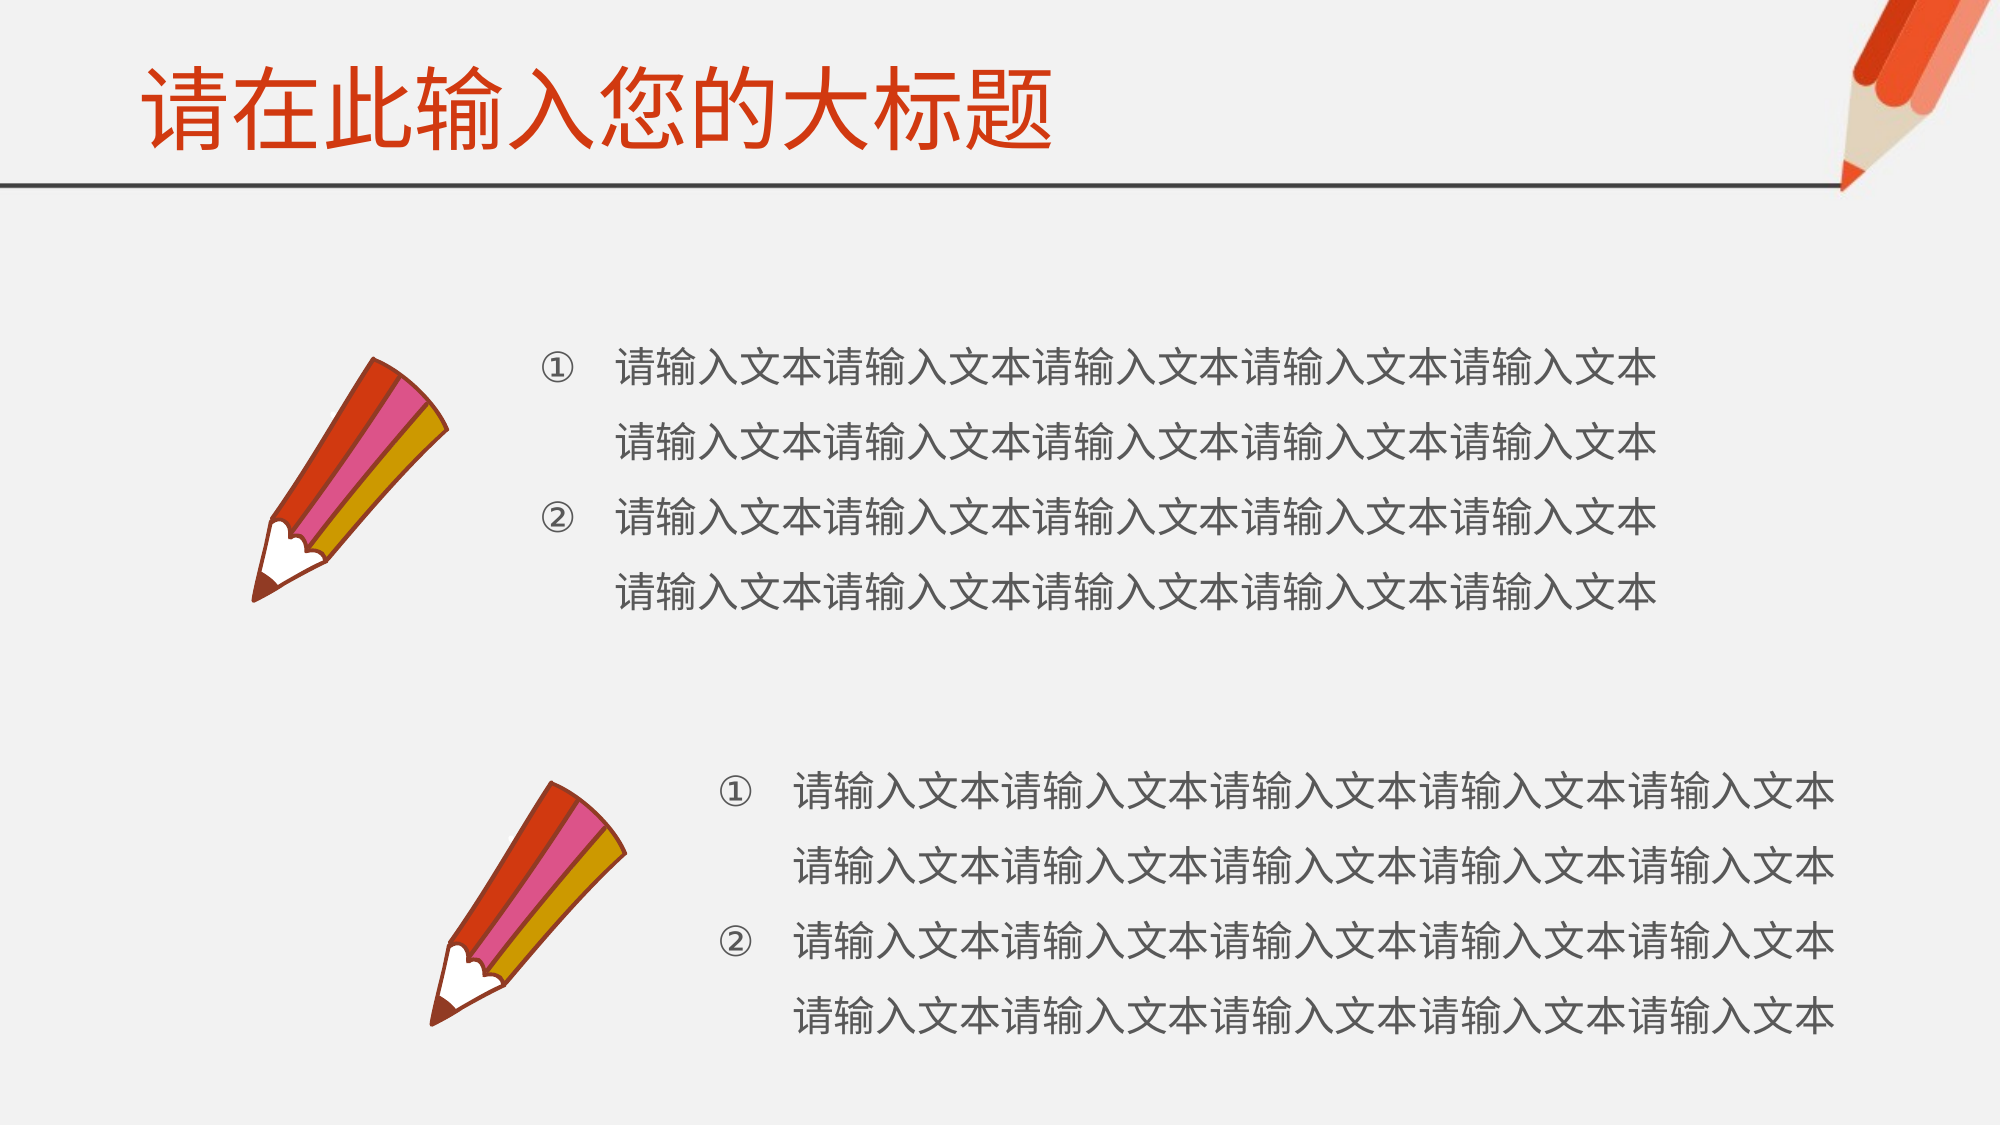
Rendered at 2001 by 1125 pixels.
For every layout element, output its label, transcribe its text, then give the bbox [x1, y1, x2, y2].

text_box 请输入文本请输入文本请输入文本请输入文本请输入文本请输入文本请输入文本请输入文本请输入文本请输入文本 请输入文本请输入文本请输入文本请输入文本请输入文本请输入文本请输入文本请输入文本请输入文本请输入文本 [523, 298, 1699, 635]
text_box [460, 777, 571, 1056]
picture [0, 0, 2000, 1125]
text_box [282, 353, 393, 632]
title 请在此输入您的大标题 [123, 17, 1876, 172]
text_box 请输入文本请输入文本请输入文本请输入文本请输入文本请输入文本请输入文本请输入文本请输入文本请输入文本 请输入文本请输入文本请输入文本请输入文本请输入文本请输入文本请输入文本请输入文本请输入文本请输入文本 [701, 722, 1877, 1058]
